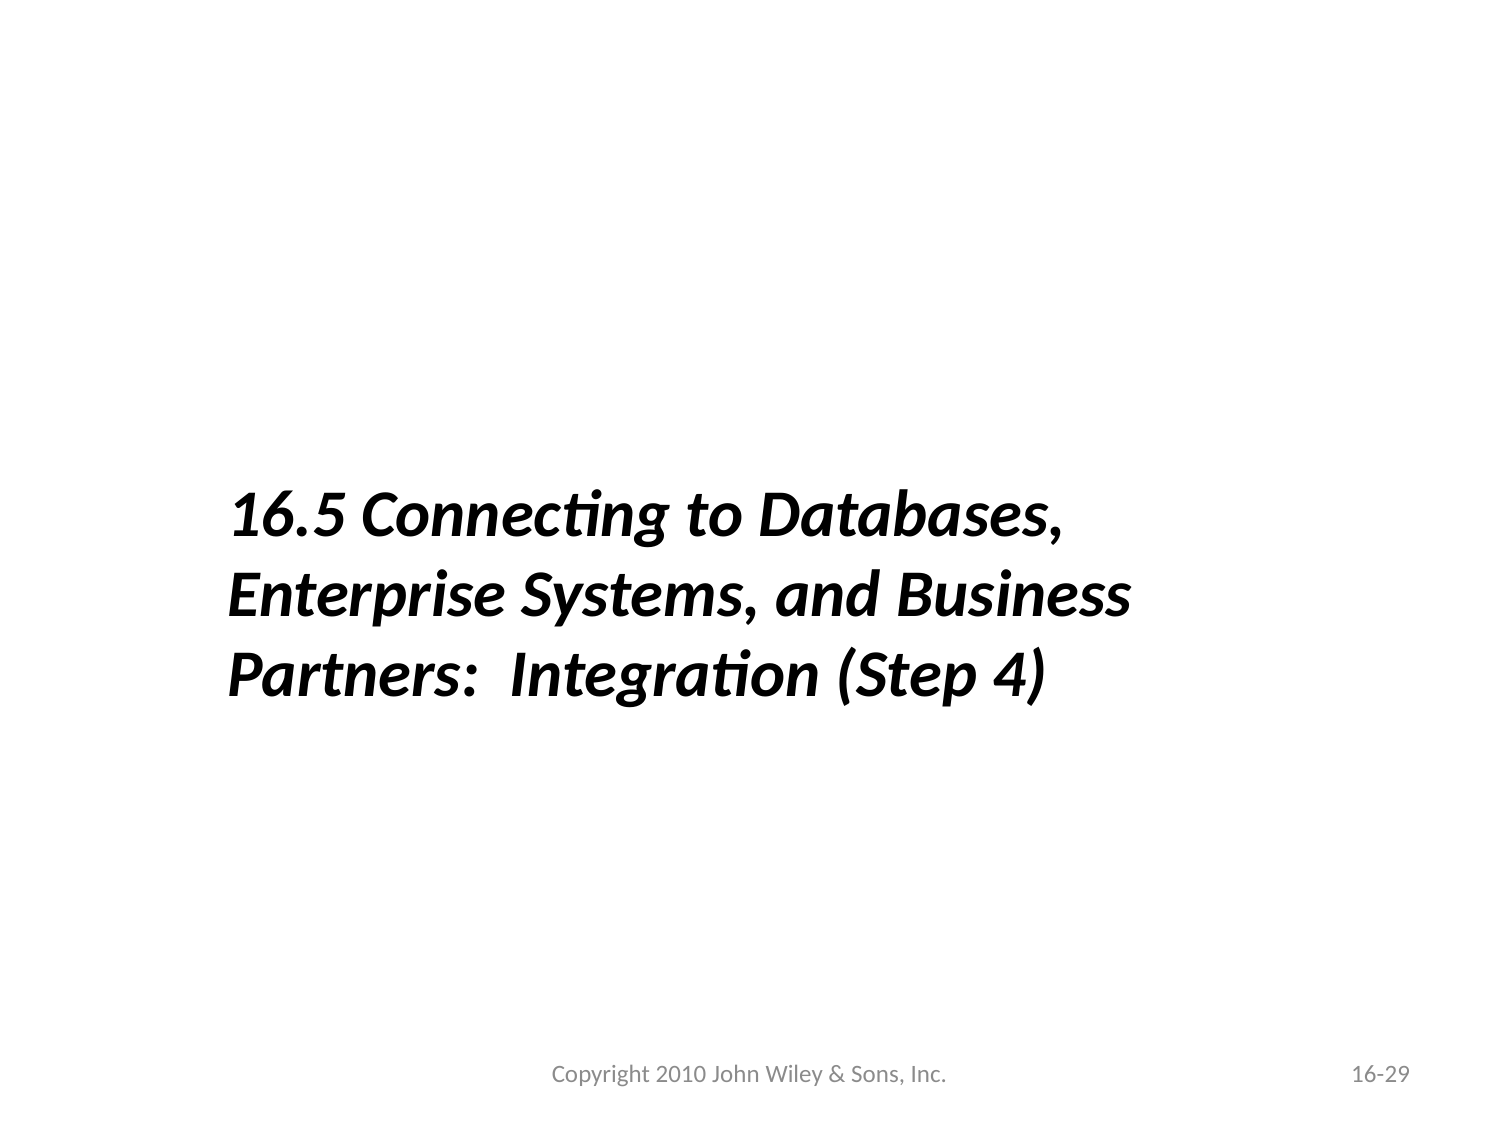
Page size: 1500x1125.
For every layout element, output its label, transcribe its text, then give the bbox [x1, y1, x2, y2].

text_box 16.5 Connecting to Databases, Enterprise Systems, and Business Partners: Integration (Step 4) [212, 462, 1350, 718]
footer Copyright 2010 John Wiley & Sons, Inc. [512, 1042, 988, 1103]
slide_number 16-29 [1074, 1042, 1425, 1103]
